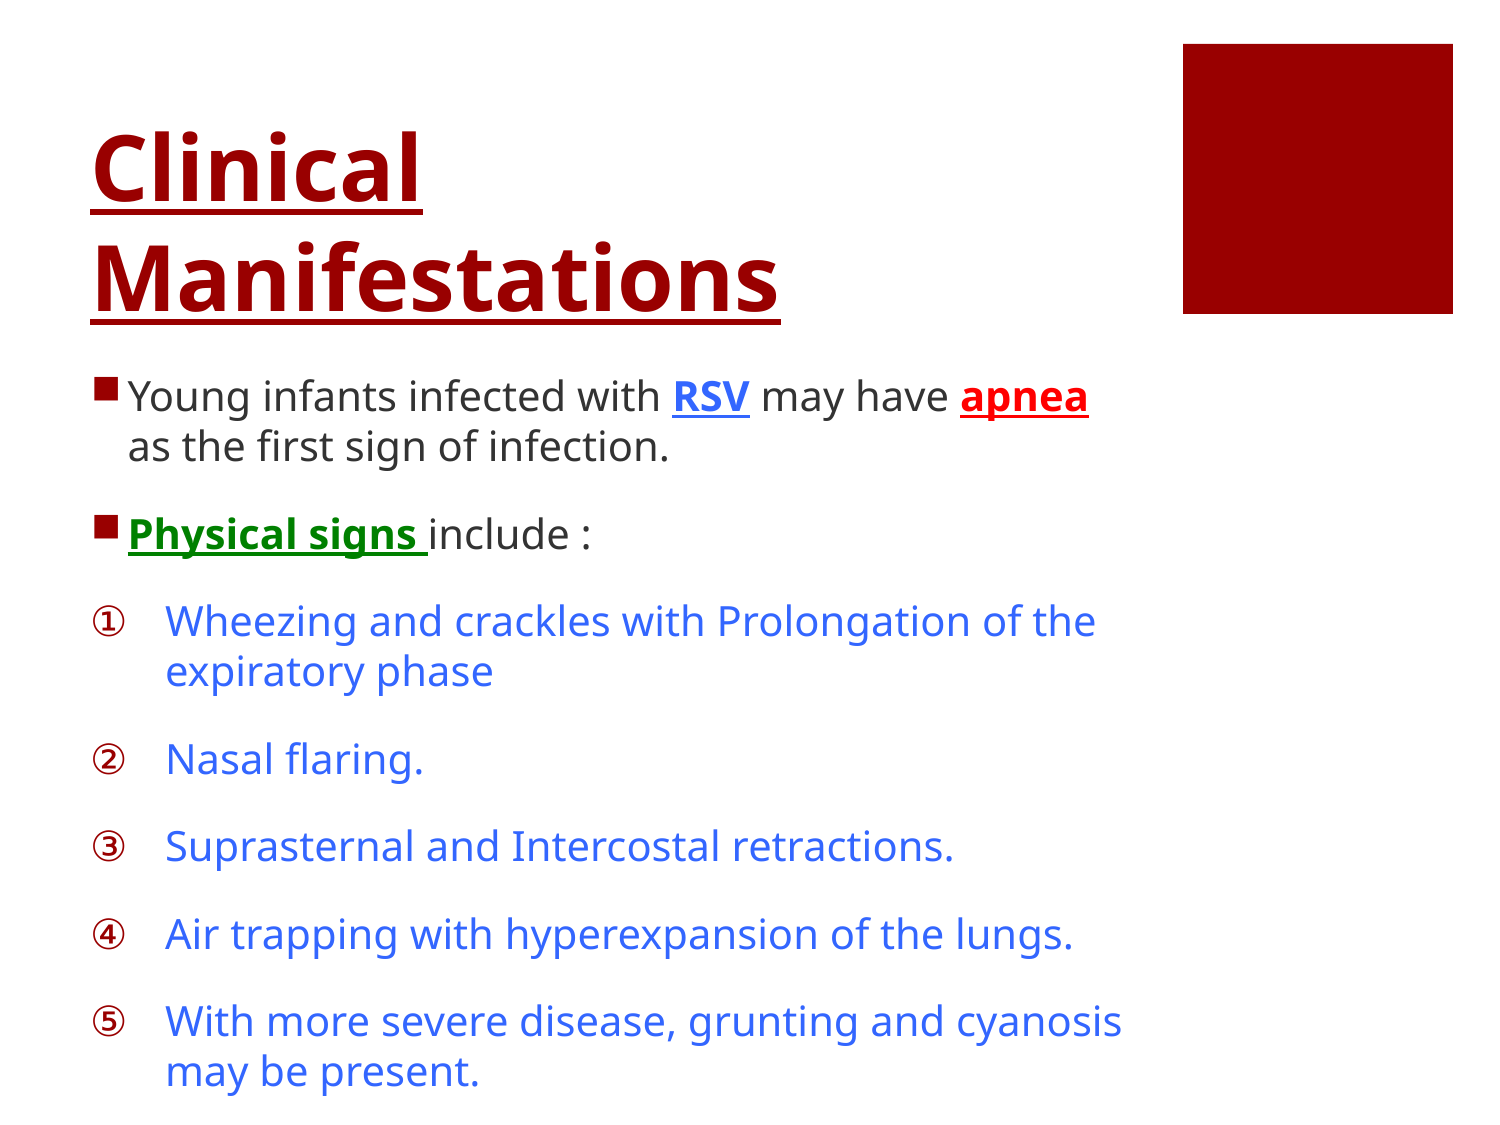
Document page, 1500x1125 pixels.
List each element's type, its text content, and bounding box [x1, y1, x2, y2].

list Young infants infected with RSV may have apnea as the first sign of infection. Physical signs include : Wheezing and crackles with Prolongation of the expiratory phase Nasal flaring. Suprasternal and Intercostal retractions. Air trapping with hyperexpansion of the lungs. With more severe disease, grunting and cyanosis may be present. [75, 362, 1143, 1005]
title Clinical Manifestations [75, 149, 1143, 338]
